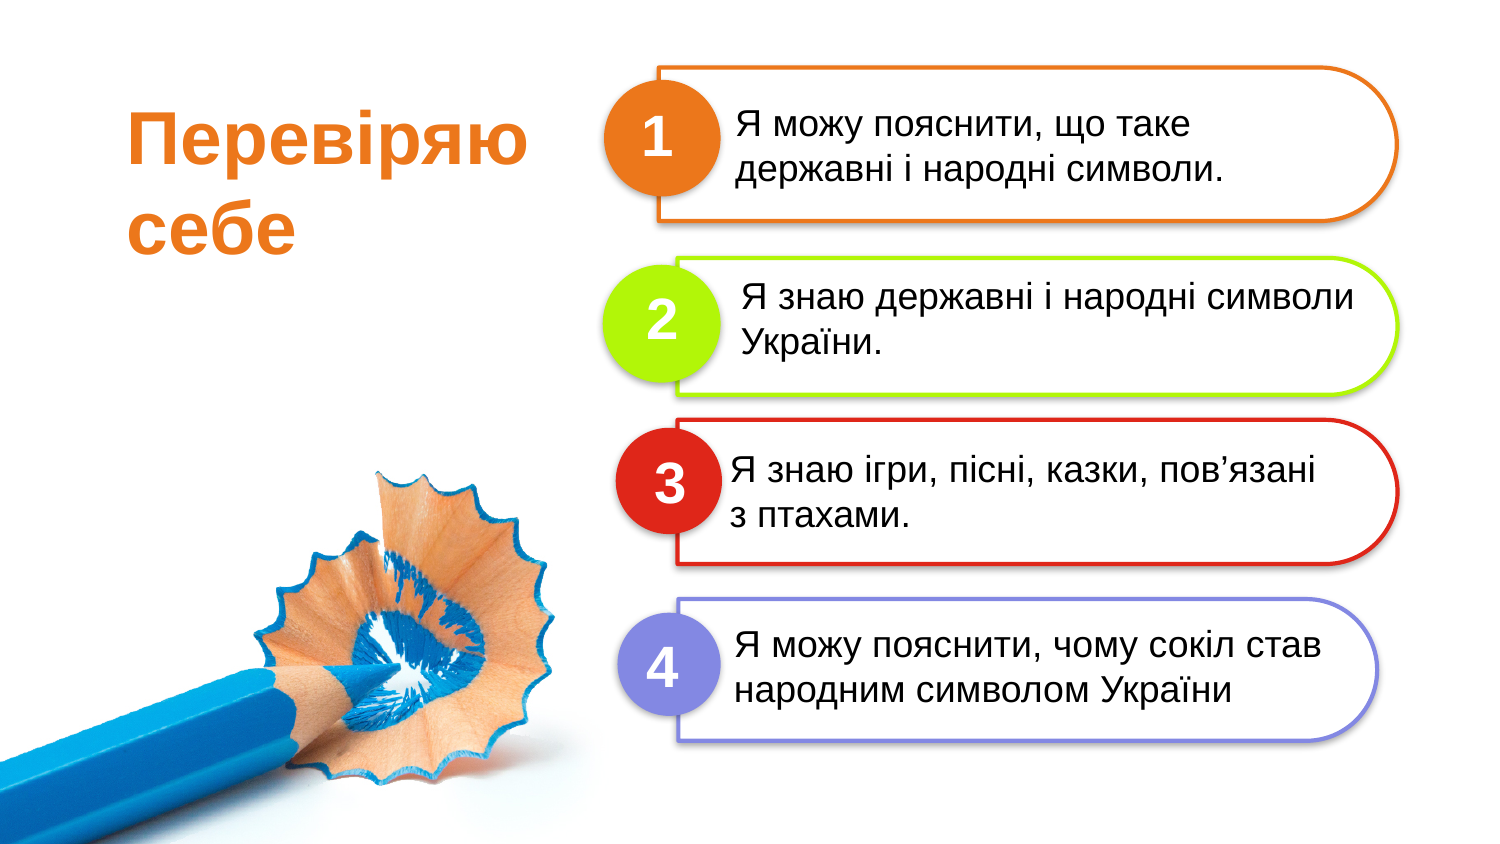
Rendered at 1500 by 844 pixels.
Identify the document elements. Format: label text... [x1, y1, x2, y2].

picture [0, 469, 636, 844]
text_box [616, 628, 631, 701]
text_box [676, 257, 1360, 321]
text_box Я можу пояснити, що таке державні і народні символи. [720, 92, 1375, 197]
text_box Я знаю ігри, пісні, казки, пов’язані з птахами. [714, 437, 1418, 542]
text_box [638, 611, 719, 717]
text_box Я можу пояснити, чому сокіл став народним символом України [719, 612, 1412, 763]
text_box [628, 79, 697, 90]
text_box 2 [631, 273, 694, 359]
text_box [677, 598, 1349, 639]
text_box 3 [639, 437, 702, 523]
text_box Я знаю державні і народні символи України. [725, 264, 1452, 370]
list Перевіряю себе [112, 79, 578, 281]
text_box [676, 521, 1379, 565]
text_box [601, 263, 722, 384]
text_box [676, 419, 1374, 449]
text_box [677, 697, 719, 742]
text_box [603, 104, 614, 173]
text_box [658, 66, 1398, 222]
text_box [617, 94, 722, 198]
text_box 1 [614, 90, 702, 176]
text_box 4 [631, 621, 694, 707]
text_box [676, 333, 1383, 396]
text_box [614, 427, 723, 535]
